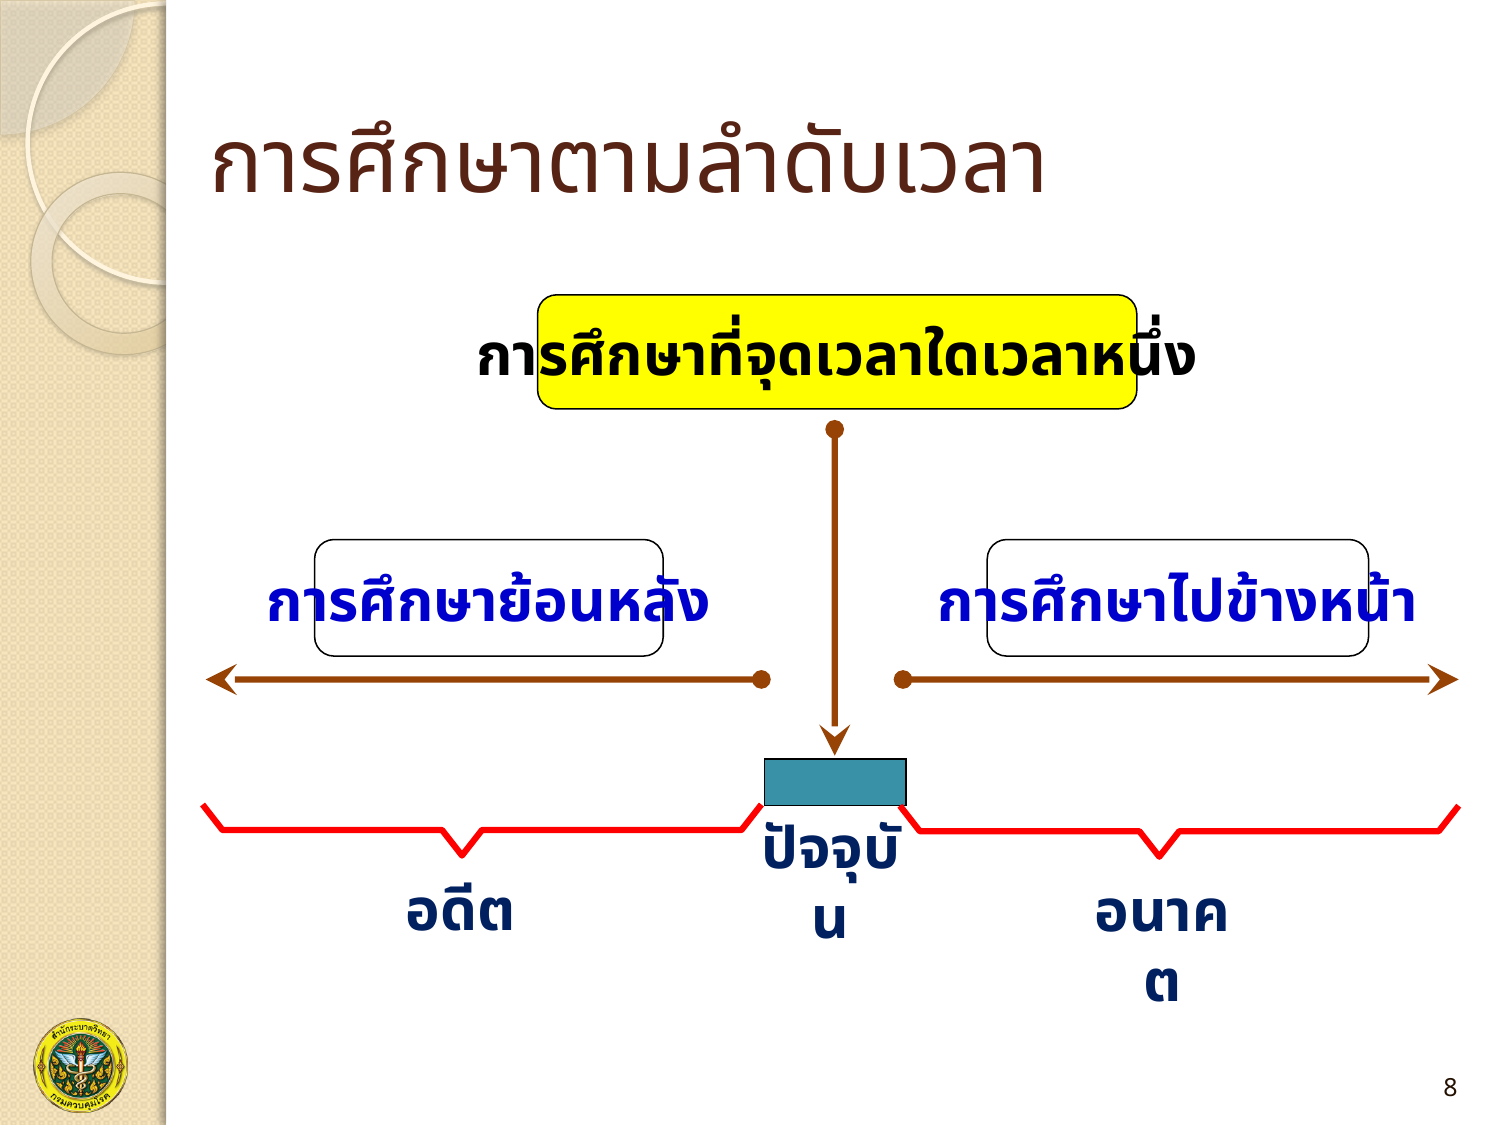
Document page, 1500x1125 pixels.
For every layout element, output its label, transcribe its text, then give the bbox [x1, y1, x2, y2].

text_box การศึกษาที่จุดเวลาใดเวลาหนึ่ง [537, 294, 1137, 409]
text_box การศึกษาไปข้างหน้า [987, 539, 1369, 657]
text_box [824, 735, 846, 756]
slide_number 8 [1413, 1034, 1488, 1113]
text_box [828, 423, 841, 737]
picture [33, 1018, 128, 1113]
text_box [1438, 669, 1459, 690]
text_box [202, 804, 762, 951]
text_box [205, 669, 227, 690]
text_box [899, 805, 1459, 952]
text_box การศึกษาย้อนหลัง [314, 539, 664, 657]
text_box [896, 673, 1440, 686]
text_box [194, 758, 1459, 810]
text_box [224, 673, 768, 686]
title การศึกษาตามลำดับเวลา [194, 62, 1388, 250]
text_box ปัจจุบัน [764, 819, 895, 958]
